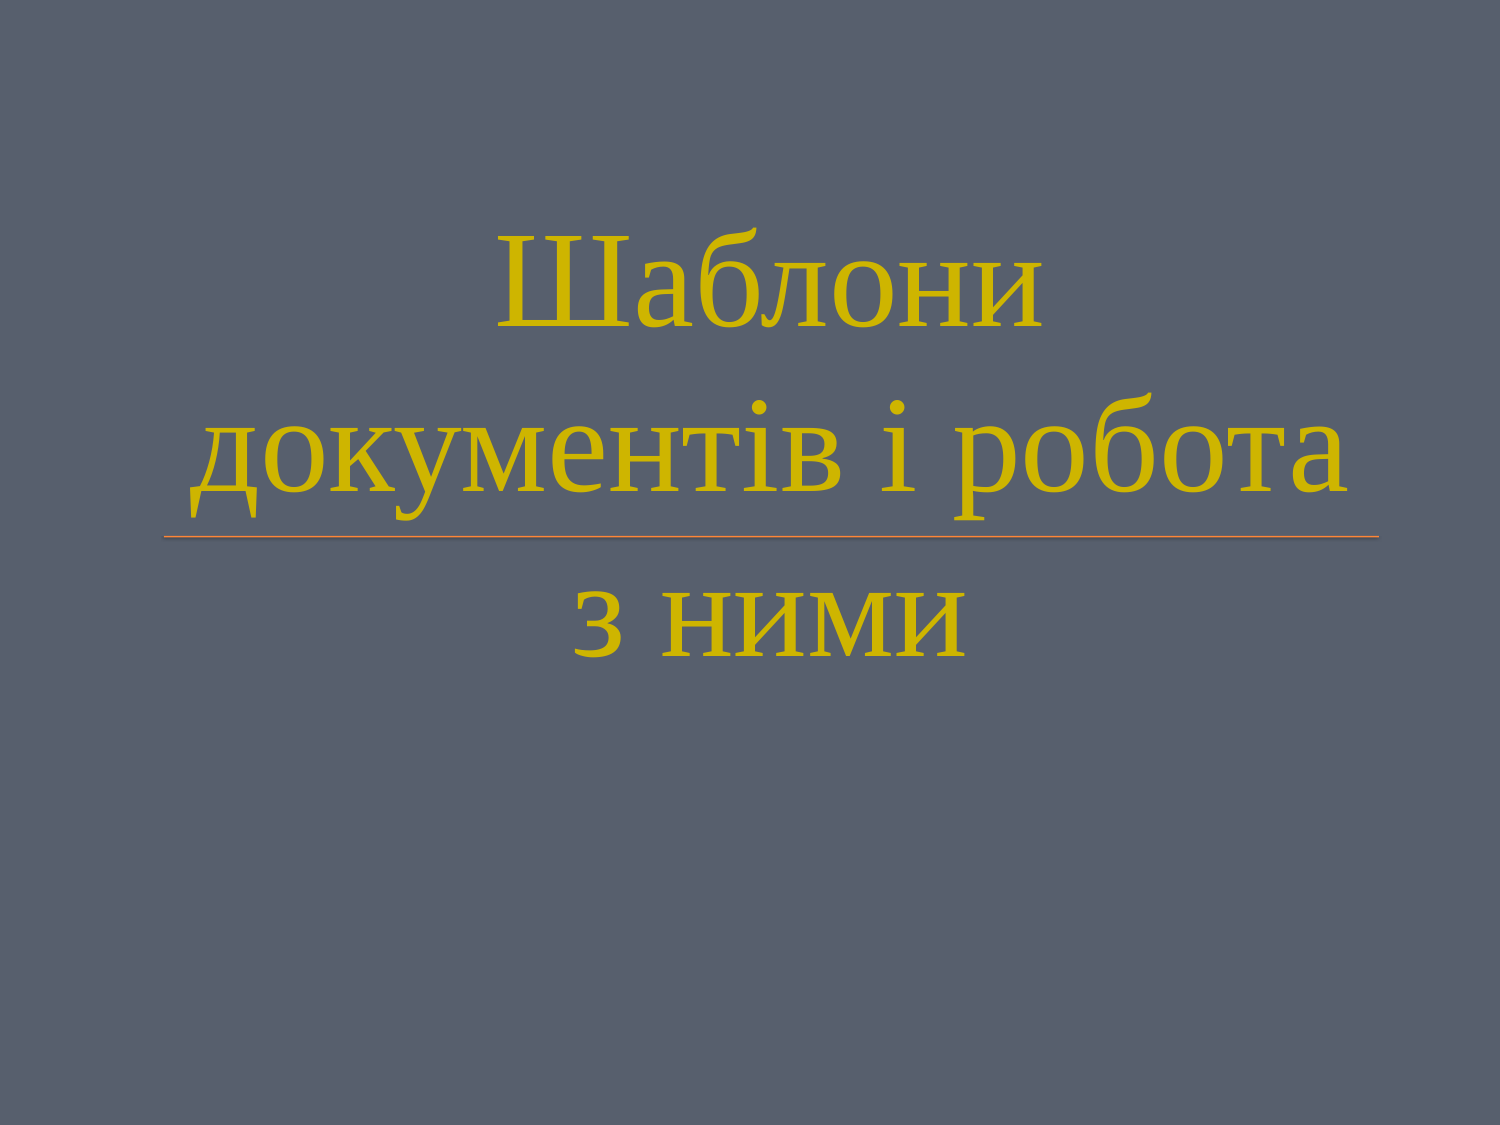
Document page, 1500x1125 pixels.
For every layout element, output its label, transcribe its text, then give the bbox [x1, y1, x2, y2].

title Шаблони документів і робота з ними [128, 210, 1404, 692]
